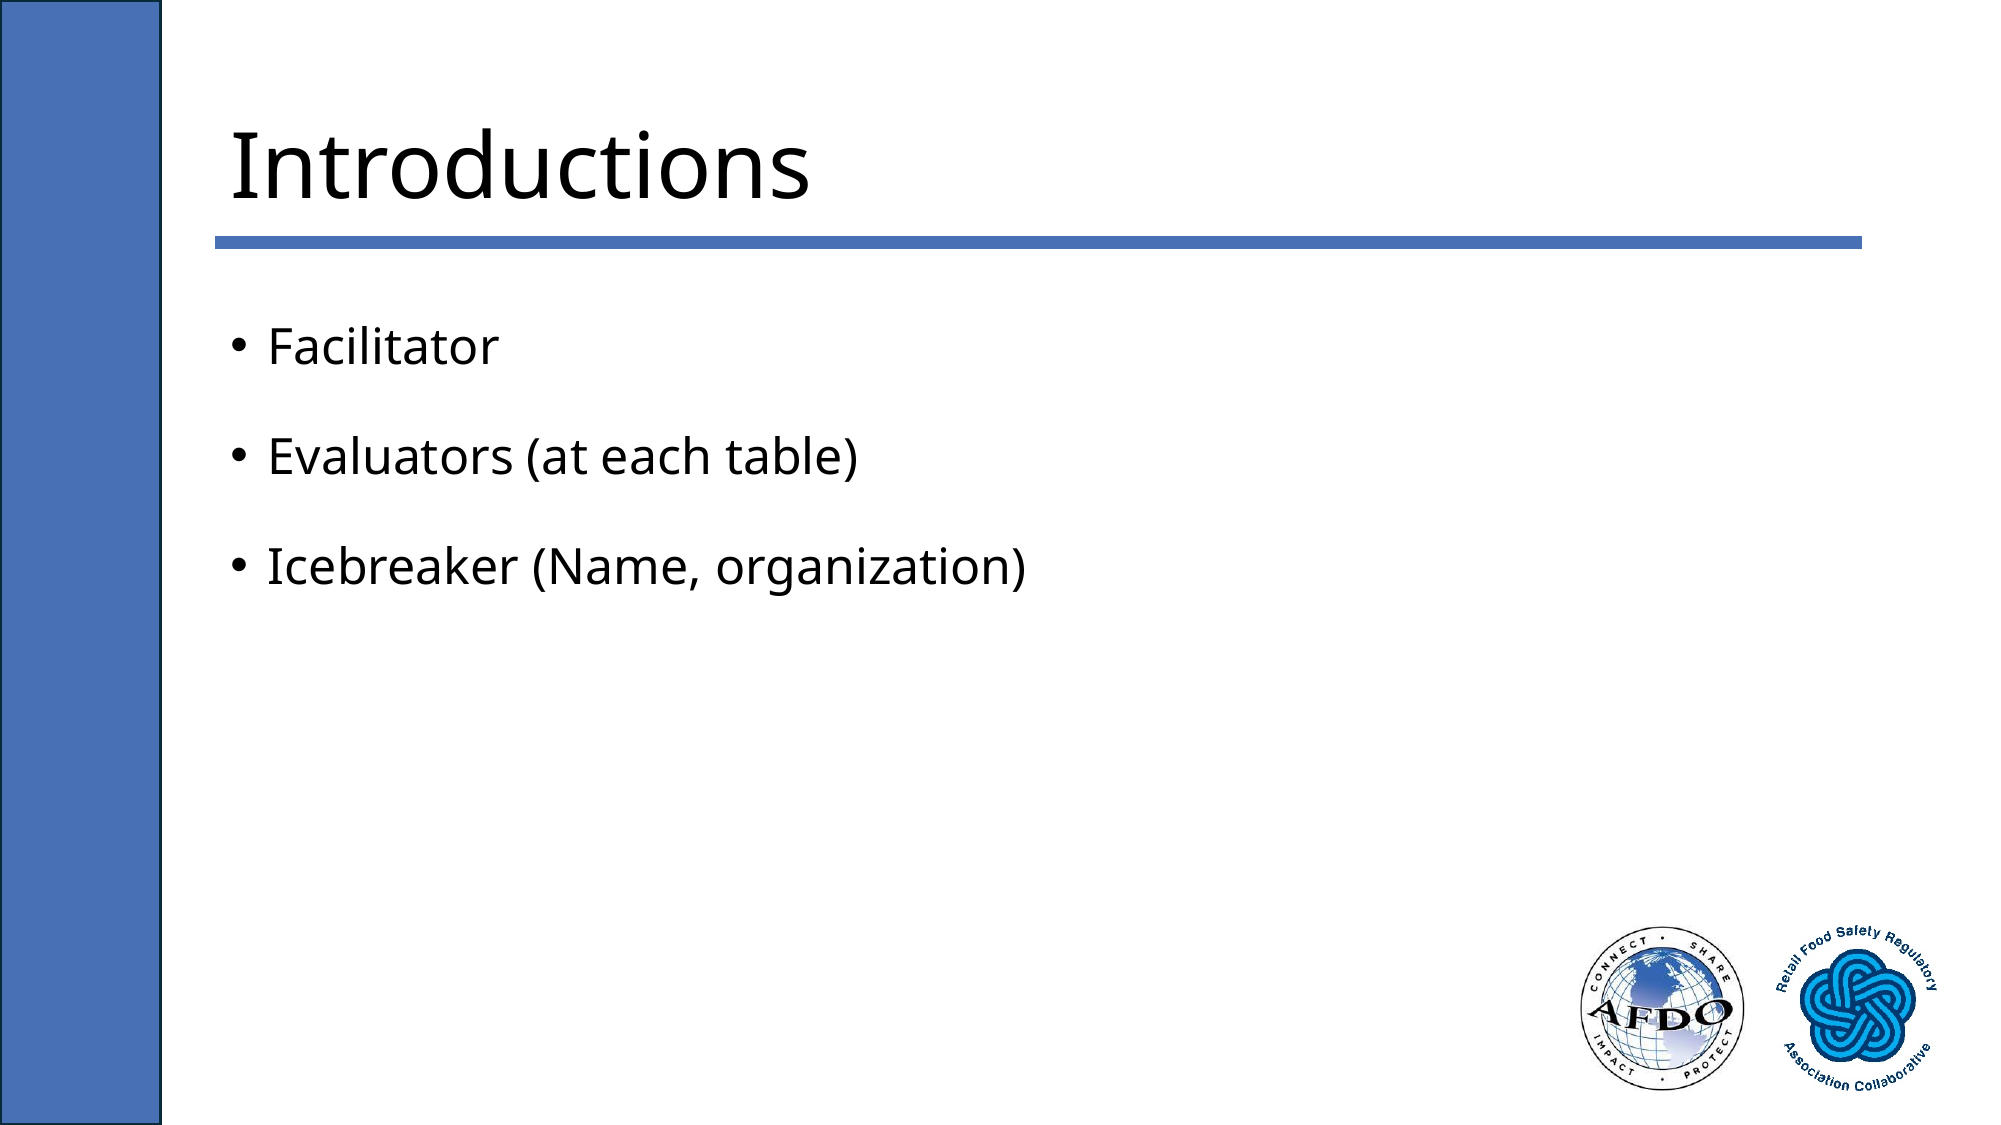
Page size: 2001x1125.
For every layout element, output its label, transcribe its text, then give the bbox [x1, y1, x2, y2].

picture [1579, 925, 1745, 1091]
title Introductions [215, 110, 1863, 227]
list Facilitator Evaluators (at each table) Icebreaker (Name, organization) [215, 306, 1863, 605]
picture [1776, 925, 1937, 1091]
